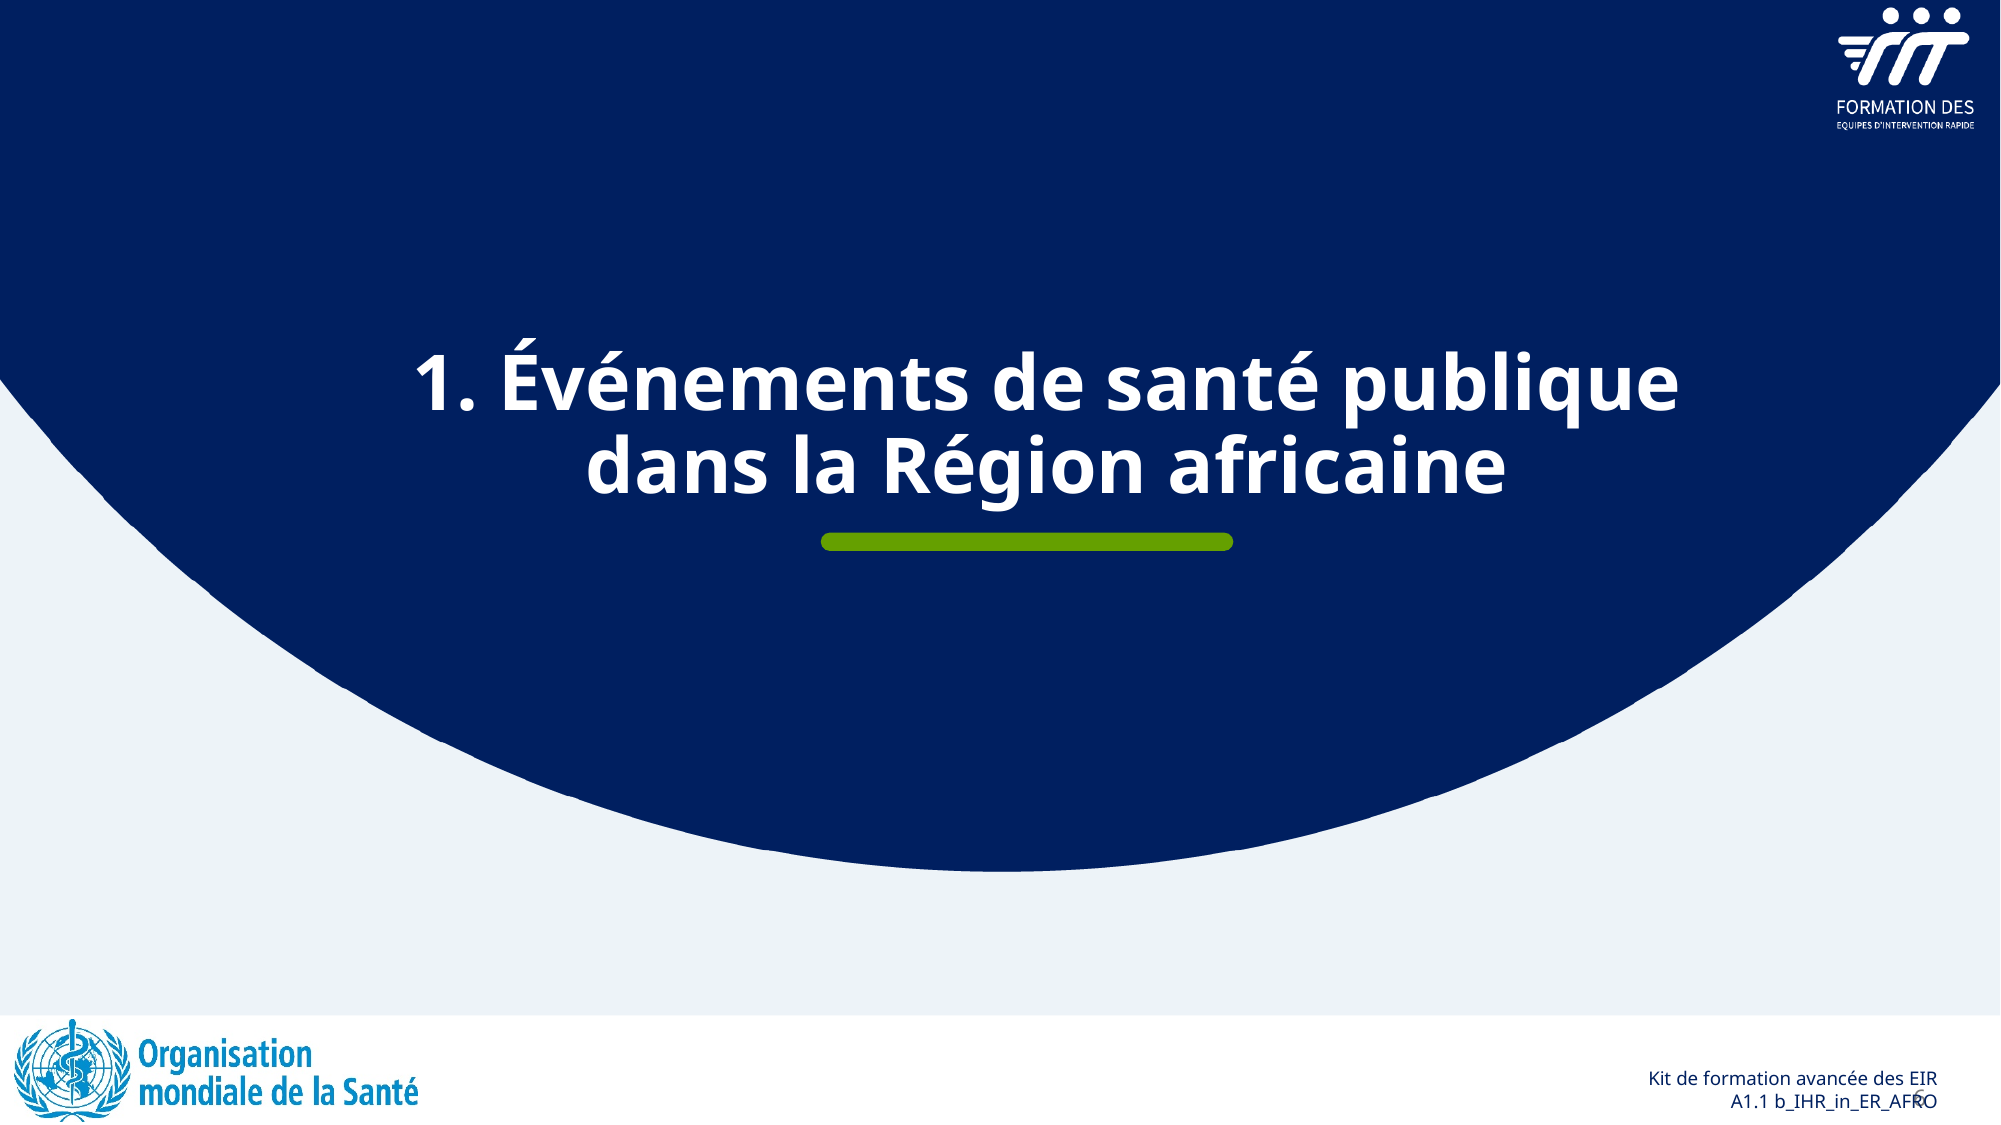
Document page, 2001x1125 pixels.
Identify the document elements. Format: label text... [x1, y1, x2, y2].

picture [0, 0, 2001, 904]
picture [75, 1038, 82, 1050]
picture [14, 1019, 418, 1122]
list 1. Événements de santé publique dans la Région africaine [392, 326, 1704, 554]
